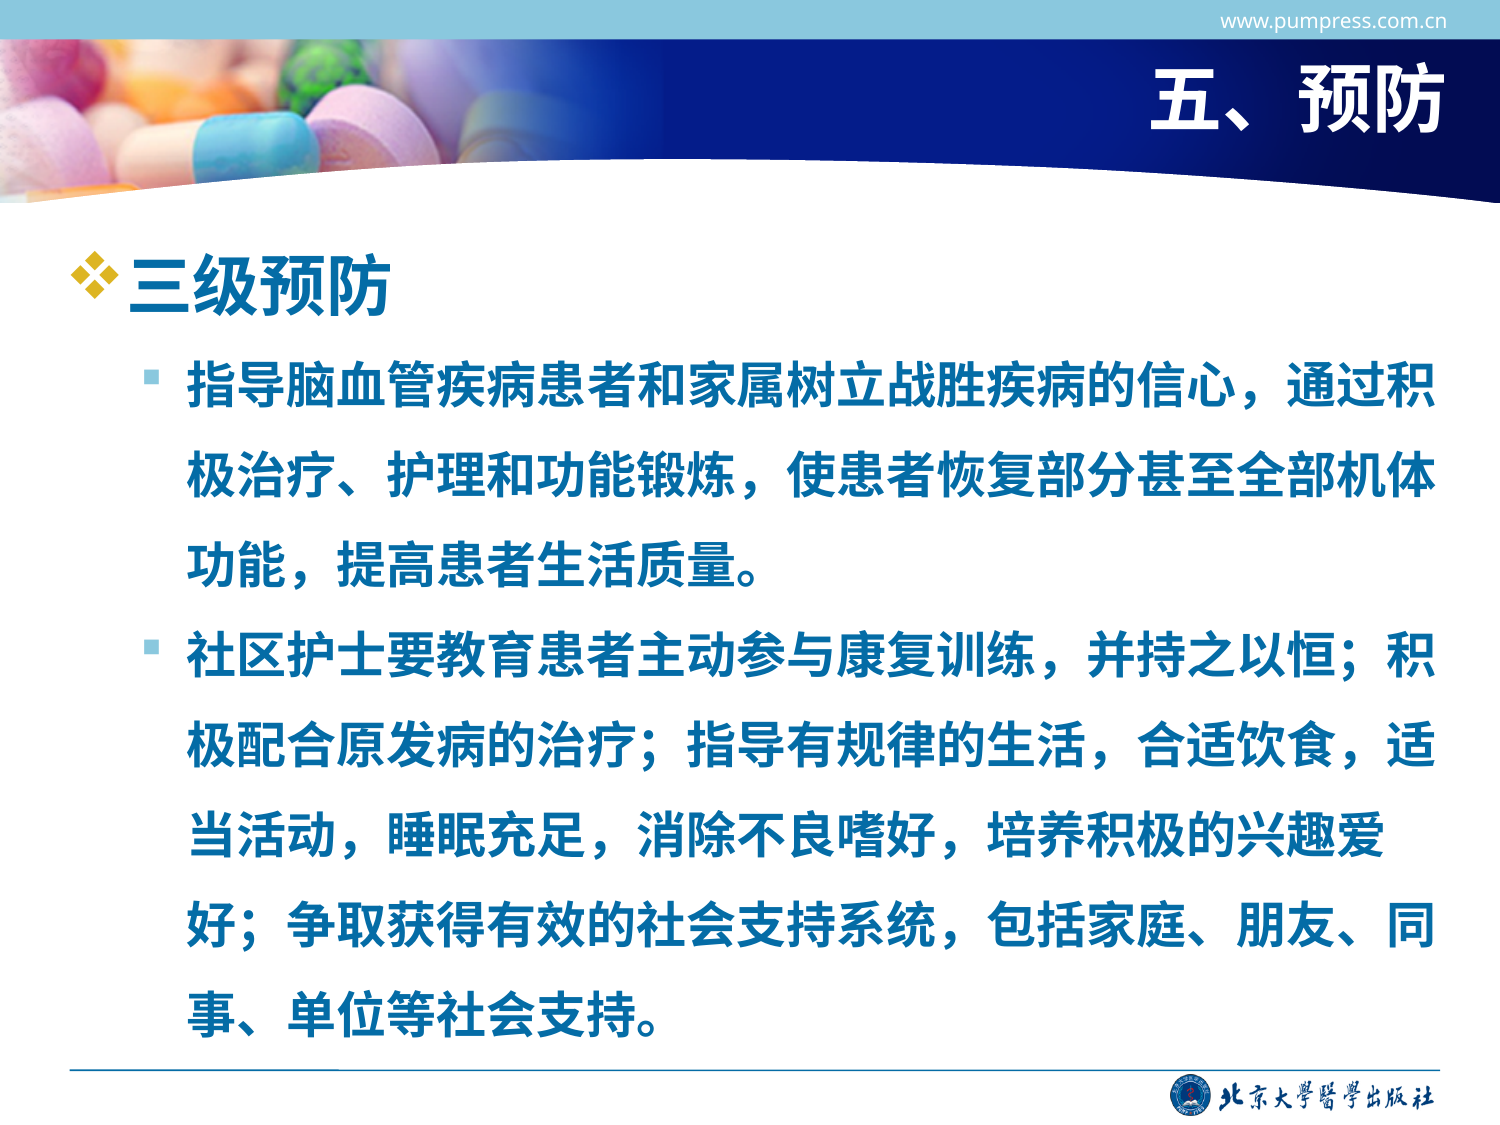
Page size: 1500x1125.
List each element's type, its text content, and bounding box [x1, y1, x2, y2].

picture [0, 40, 1500, 203]
picture [1170, 1074, 1436, 1118]
title 五、预防 [137, 49, 1463, 143]
list 三级预防 指导脑血管疾病患者和家属树立战胜疾病的信心，通过积极治疗、护理和功能锻炼，使患者恢复部分甚至全部机体功能，提高患者生活质量。 社区护士要教育患者主动参与康复训练，并持之以恒；积极配合原发病的治疗；指导有规律的生活，合适饮食，适当活动，睡眠充足，消除不良嗜好，培养积极的兴趣爱好；争取获得有效的社会支持系统，包括家庭、朋友、同事、单位等社会支持。 [49, 196, 1463, 1071]
slide_number www.pumpress.com.cn [1024, 0, 1463, 38]
